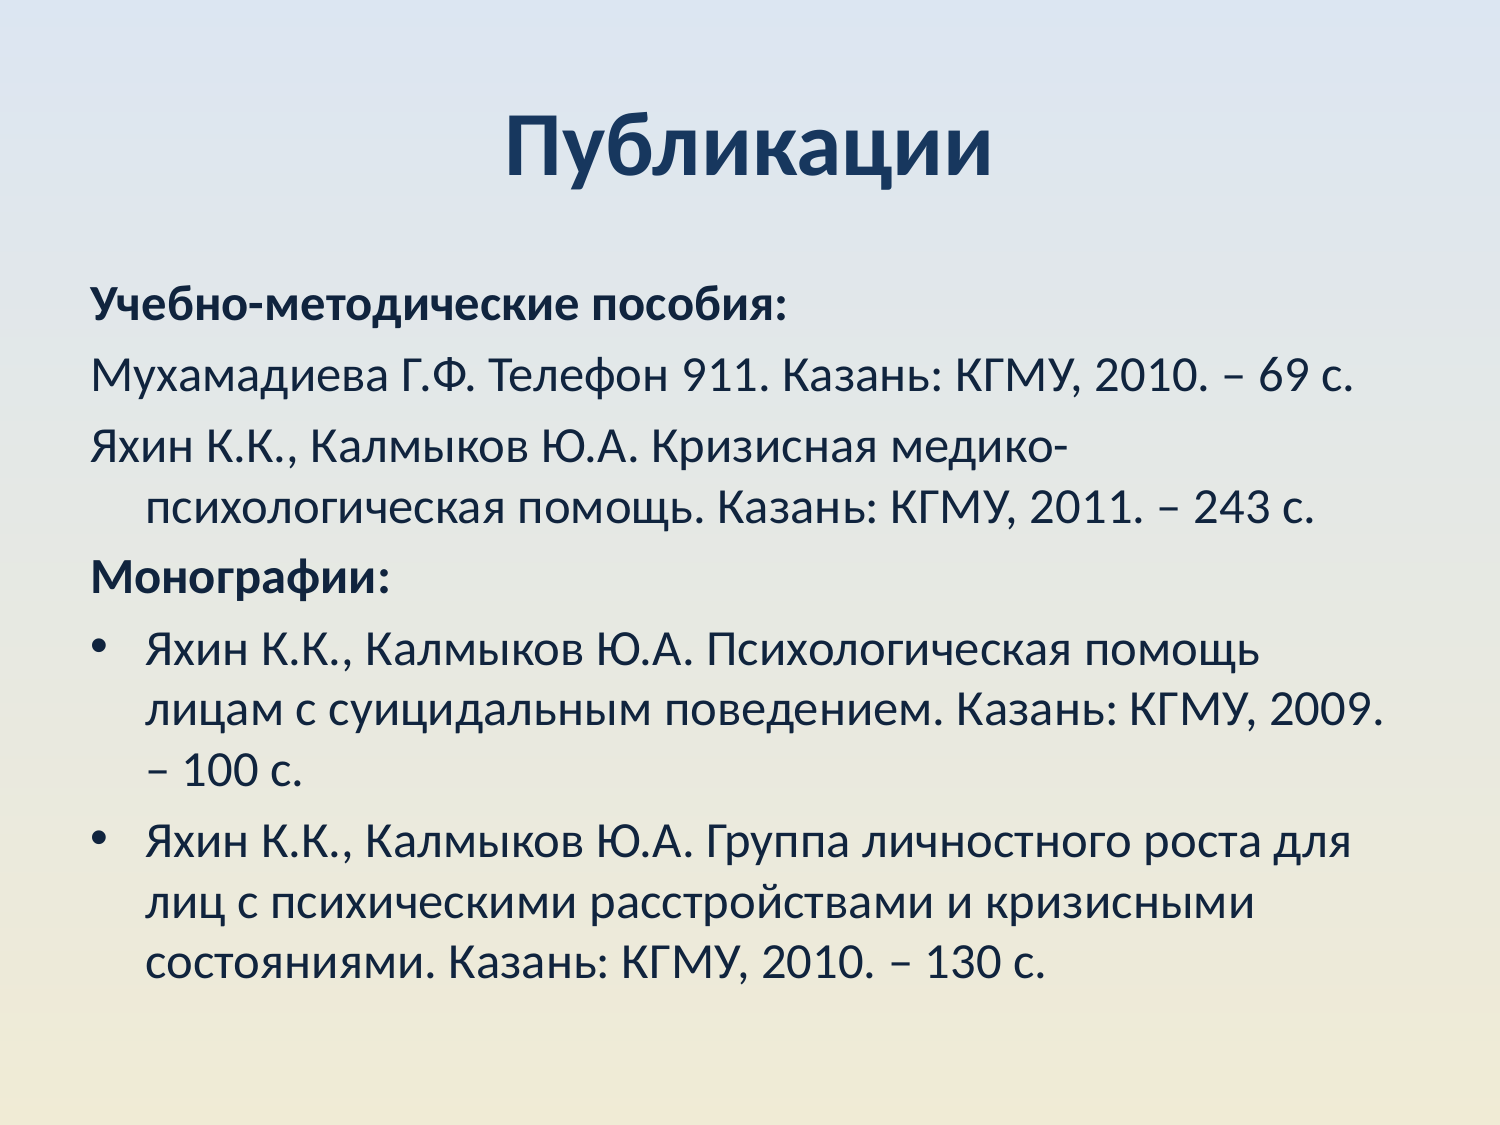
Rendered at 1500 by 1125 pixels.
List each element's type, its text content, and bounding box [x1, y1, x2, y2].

title Публикации [74, 44, 1426, 233]
list Учебно-методические пособия: Мухамадиева Г.Ф. Телефон 911. Казань: КГМУ, 2010. – 69 с. Яхин К.К., Калмыков Ю.А. Кризисная медико-психологическая помощь. Казань: КГМУ, 2011. – 243 с. Монографии: Яхин К.К., Калмыков Ю.А. Психологическая помощь лицам с суицидальным поведением. Казань: КГМУ, 2009. – 100 с. Яхин К.К., Калмыков Ю.А. Группа личностного роста для лиц с психическими расстройствами и кризисными состояниями. Казань: КГМУ, 2010. – 130 с. [74, 262, 1426, 1006]
